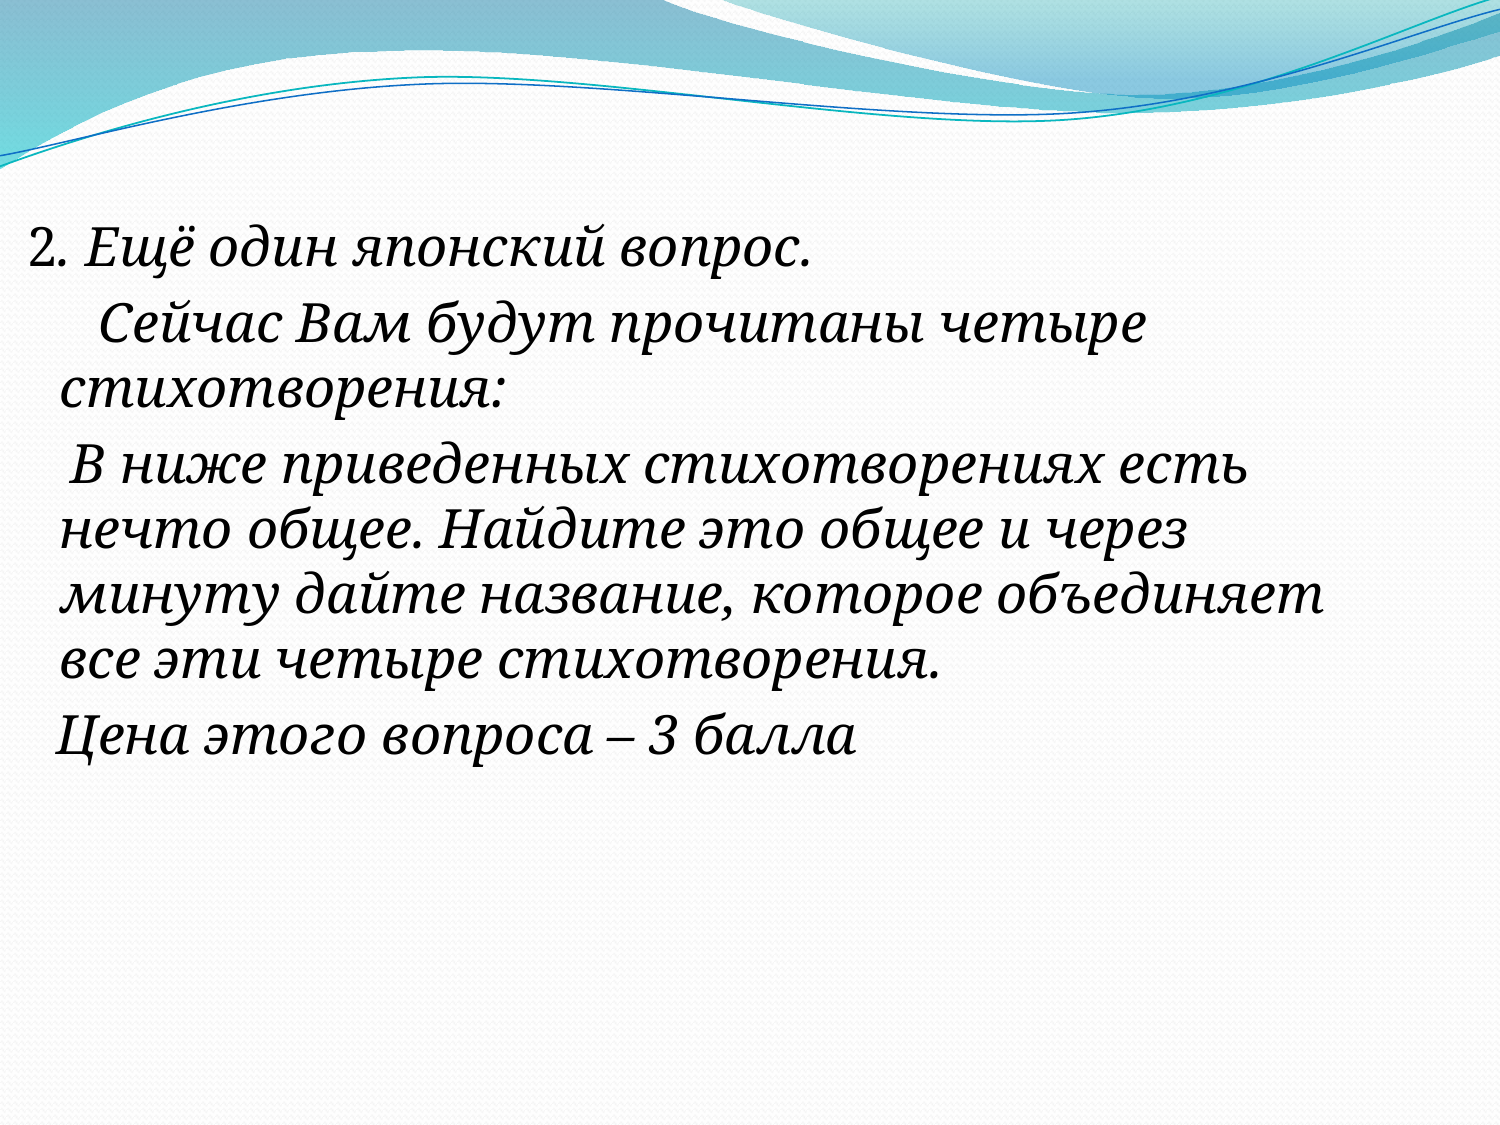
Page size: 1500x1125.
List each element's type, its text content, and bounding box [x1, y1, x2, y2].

list 2. Ещё один японский вопрос. Сейчас Вам будут прочитаны четыре стихотворения: В ниже приведенных стихотворениях есть нечто общее. Найдите это общее и через минуту дайте название, которое объединяет все эти четыре стихотворения. Цена этого вопроса – 3 балла [0, 128, 1359, 1047]
